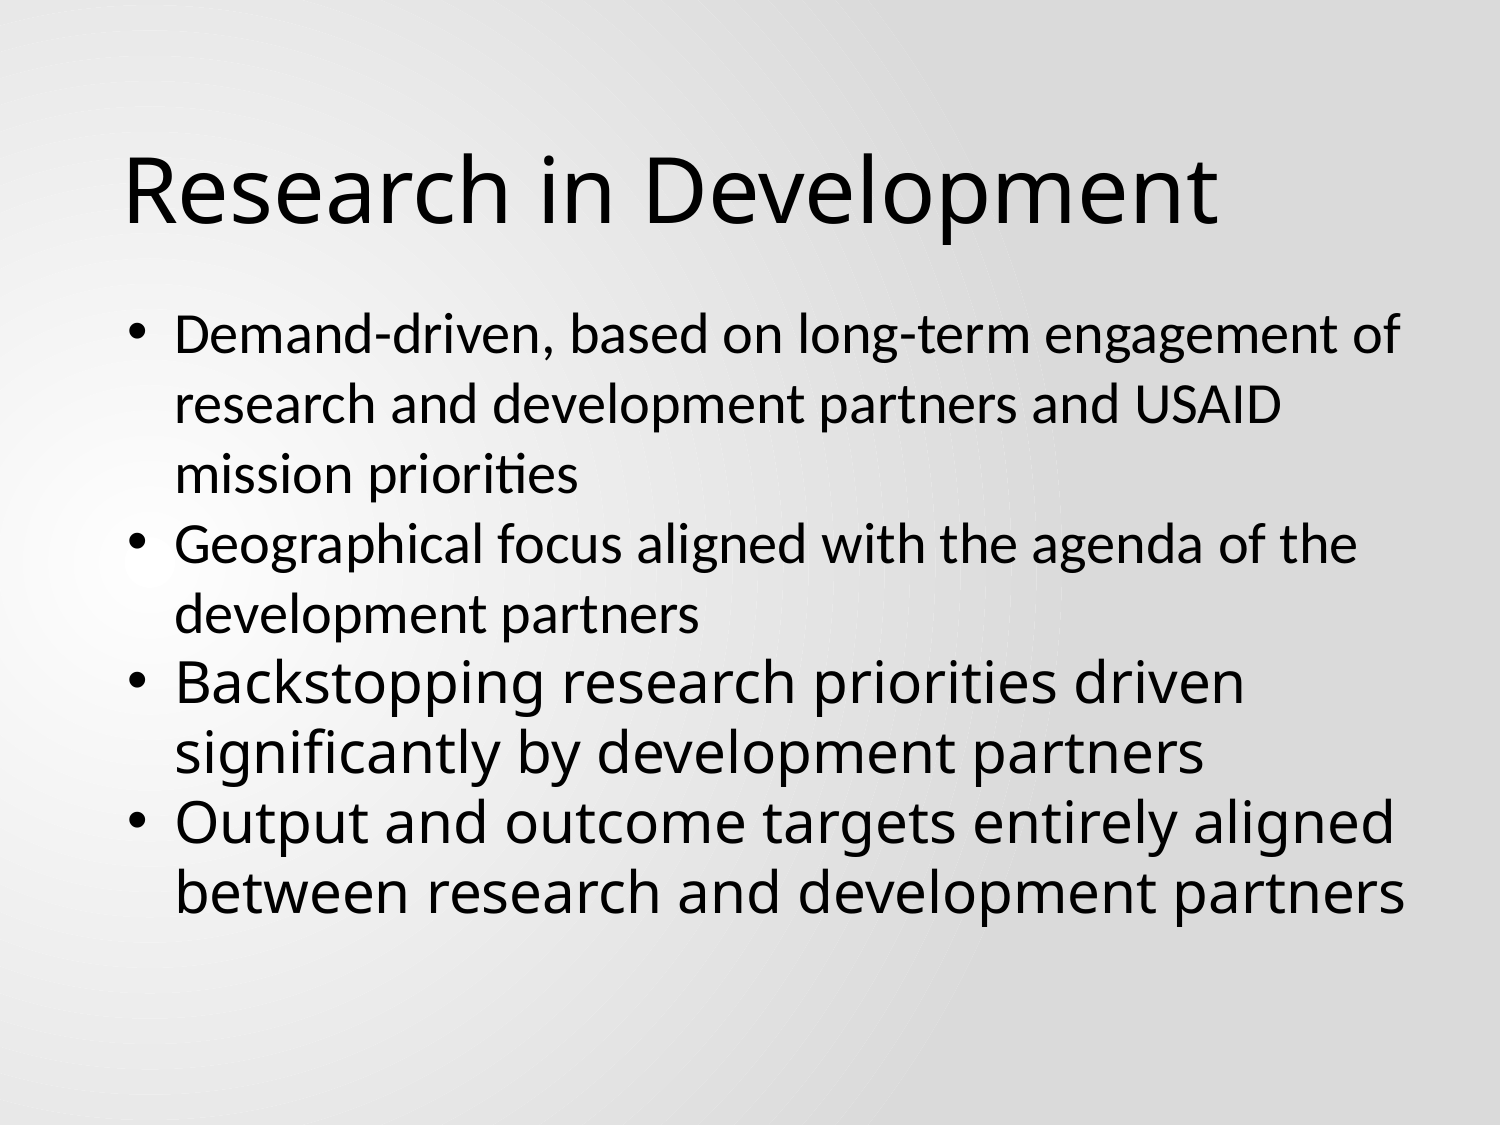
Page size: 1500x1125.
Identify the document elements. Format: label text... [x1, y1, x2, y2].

text_box Demand-driven, based on long-term engagement of research and development partners and USAID mission priorities Geographical focus aligned with the agenda of the development partners Backstopping research priorities driven significantly by development partners Output and outcome targets entirely aligned between research and development partners [112, 287, 1450, 933]
list Research in Development [87, 125, 1363, 263]
